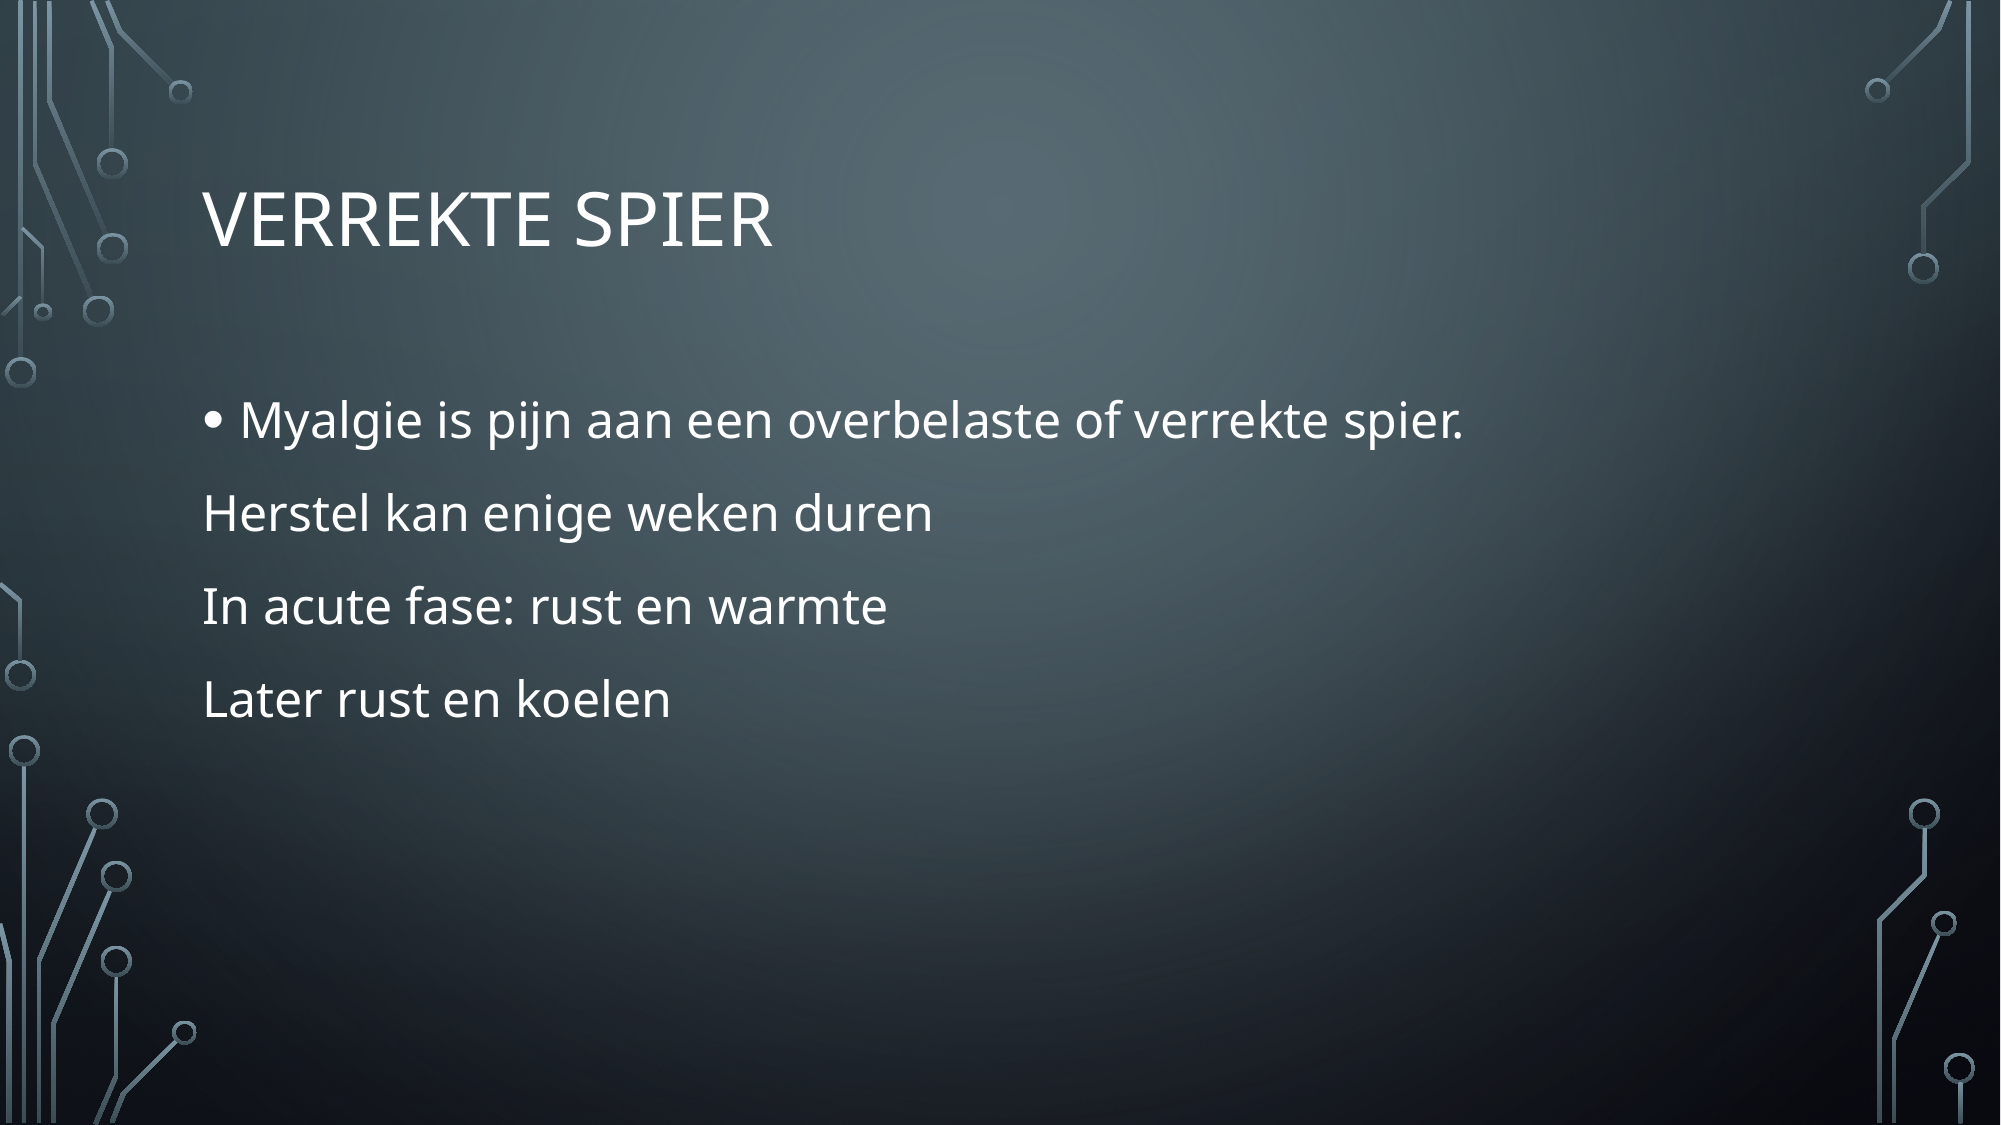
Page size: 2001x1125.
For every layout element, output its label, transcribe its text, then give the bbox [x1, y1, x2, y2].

title Verrekte spier [187, 101, 1813, 344]
list Myalgie is pijn aan een overbelaste of verrekte spier. Herstel kan enige weken duren In acute fase: rust en warmte Later rust en koelen [187, 369, 1813, 950]
